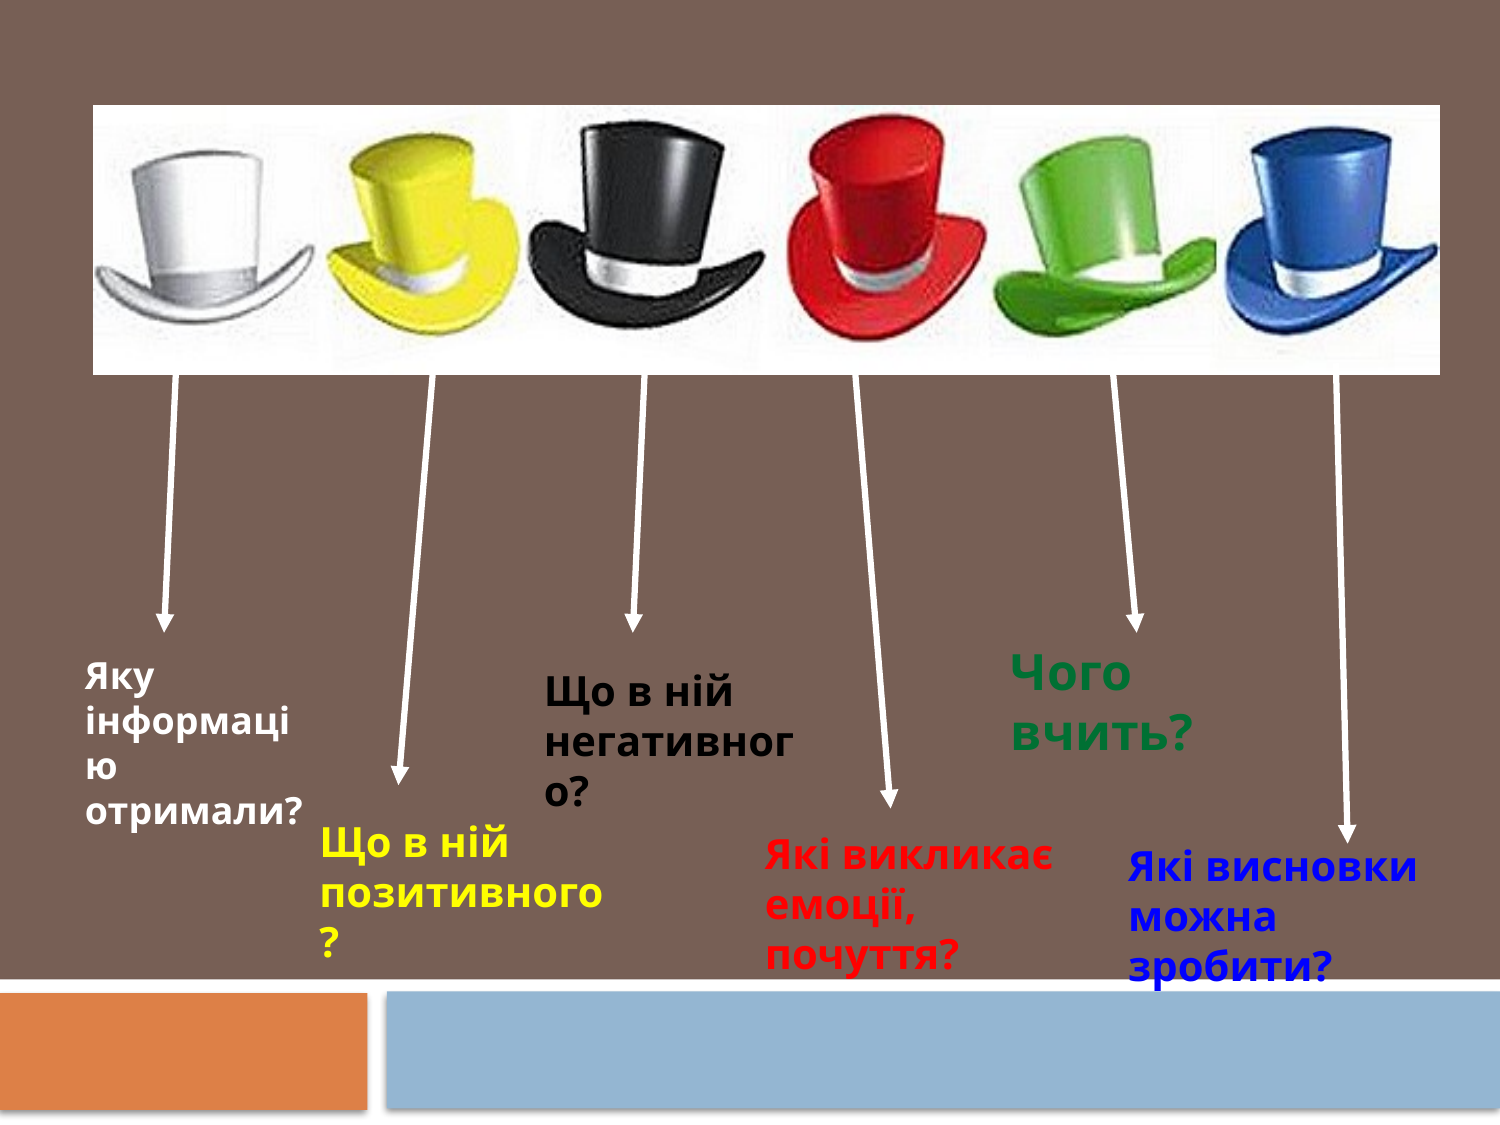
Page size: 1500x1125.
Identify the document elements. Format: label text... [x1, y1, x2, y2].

text_box Чого вчить? [996, 632, 1289, 768]
text_box [1113, 384, 1142, 632]
text_box [158, 384, 176, 633]
text_box Що в ній негативного? [528, 657, 822, 823]
text_box Які висновки можна зробити? [1113, 832, 1465, 997]
text_box Що в ній позитивного? [304, 808, 621, 974]
picture [93, 105, 1440, 376]
text_box [627, 384, 645, 633]
text_box [856, 384, 896, 809]
text_box [393, 384, 432, 786]
text_box Які викликає емоції, почуття? [749, 820, 1078, 986]
text_box Яку інформацію отримали? [70, 644, 329, 840]
